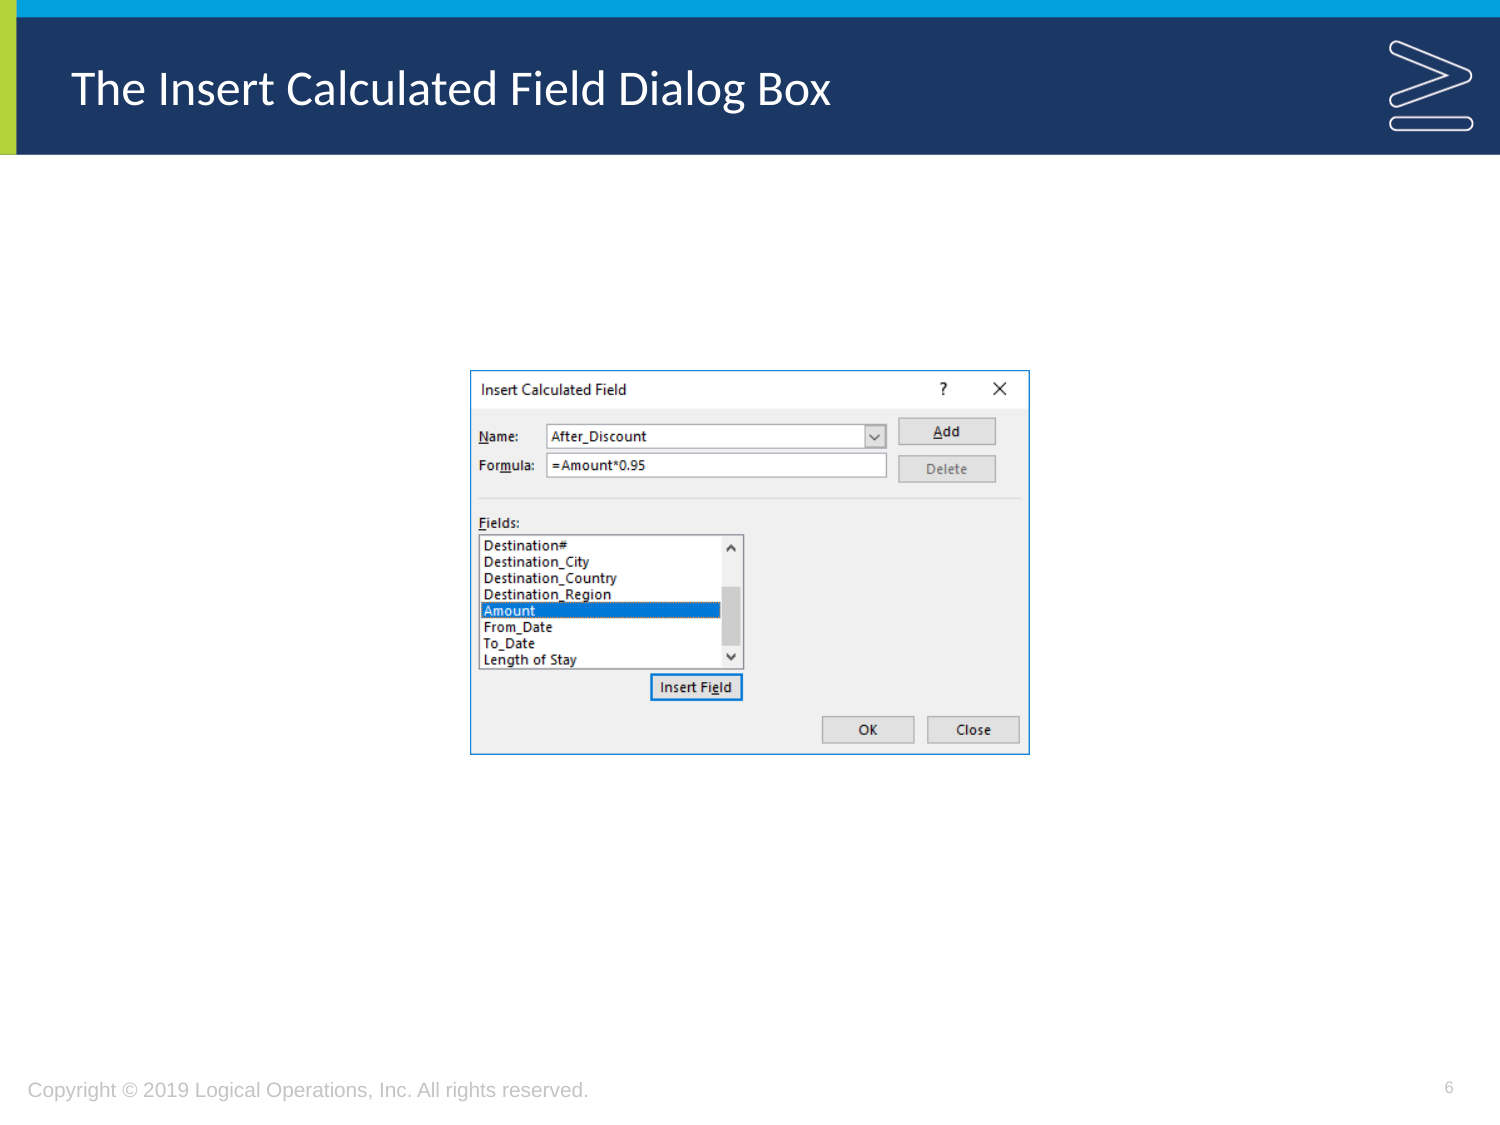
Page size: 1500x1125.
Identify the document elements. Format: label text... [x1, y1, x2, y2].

picture [470, 370, 1030, 755]
slide_number 6 [1118, 1057, 1469, 1118]
title The Insert Calculated Field Dialog Box [56, 16, 1350, 155]
picture [1350, 18, 1500, 155]
picture [0, 0, 56, 155]
